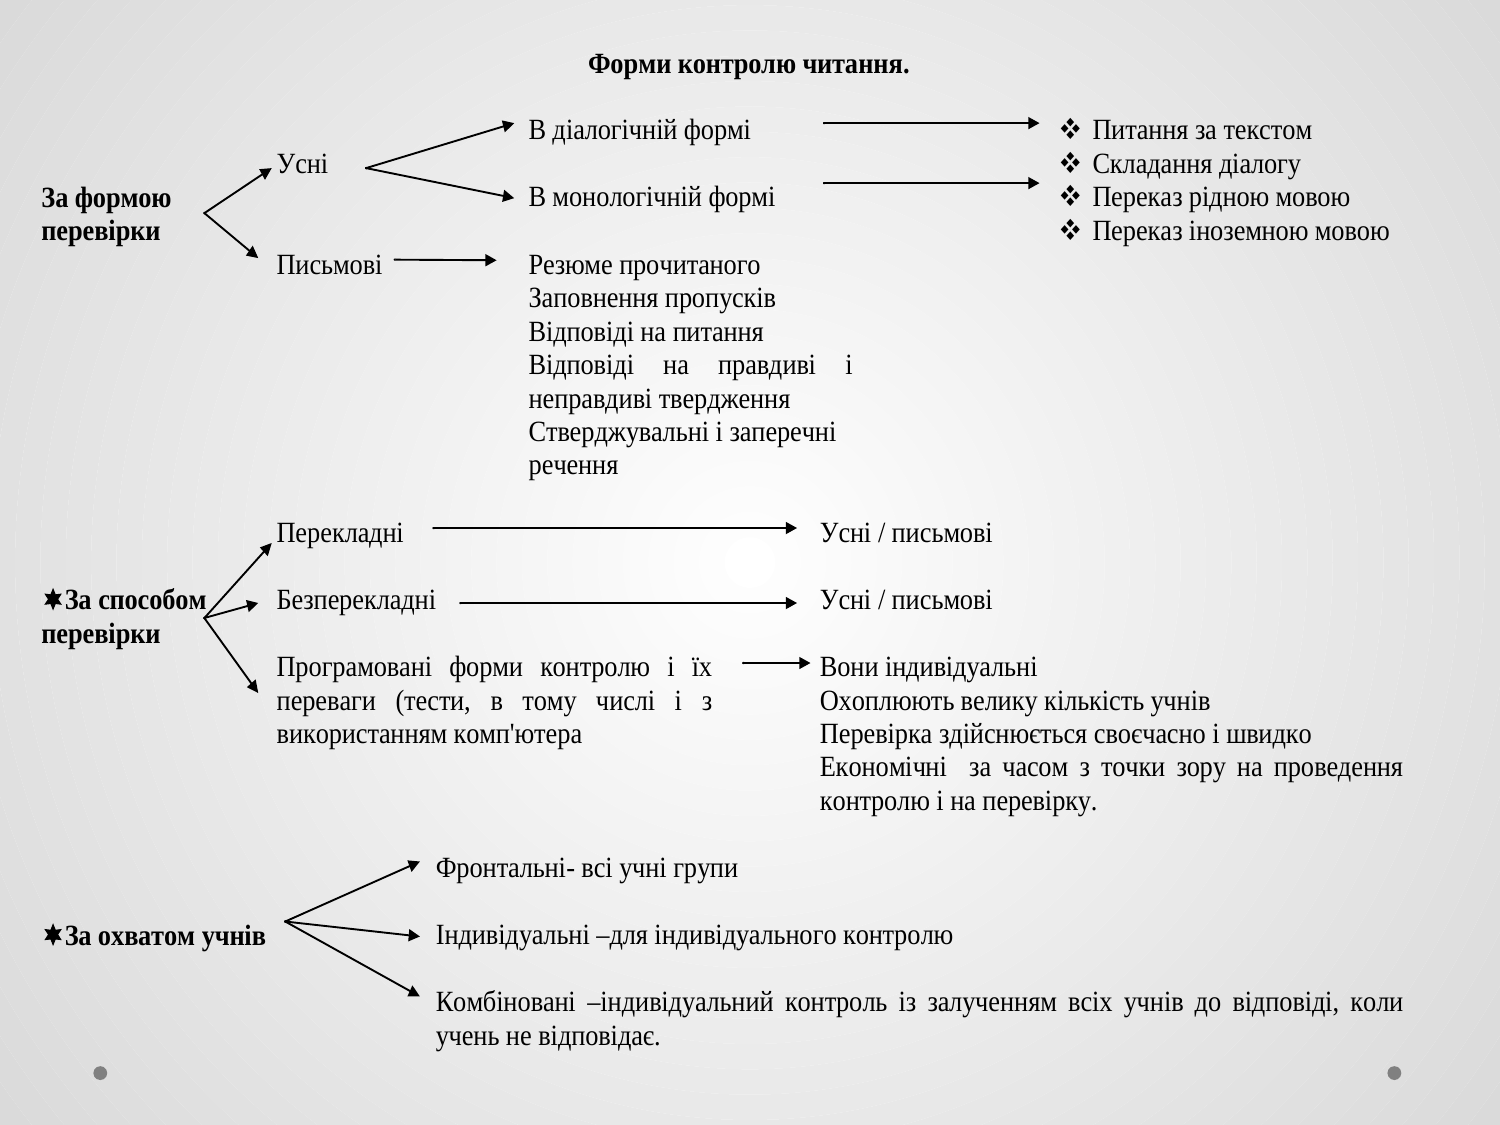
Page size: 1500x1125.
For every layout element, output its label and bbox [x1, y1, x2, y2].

picture [29, 46, 1471, 1079]
